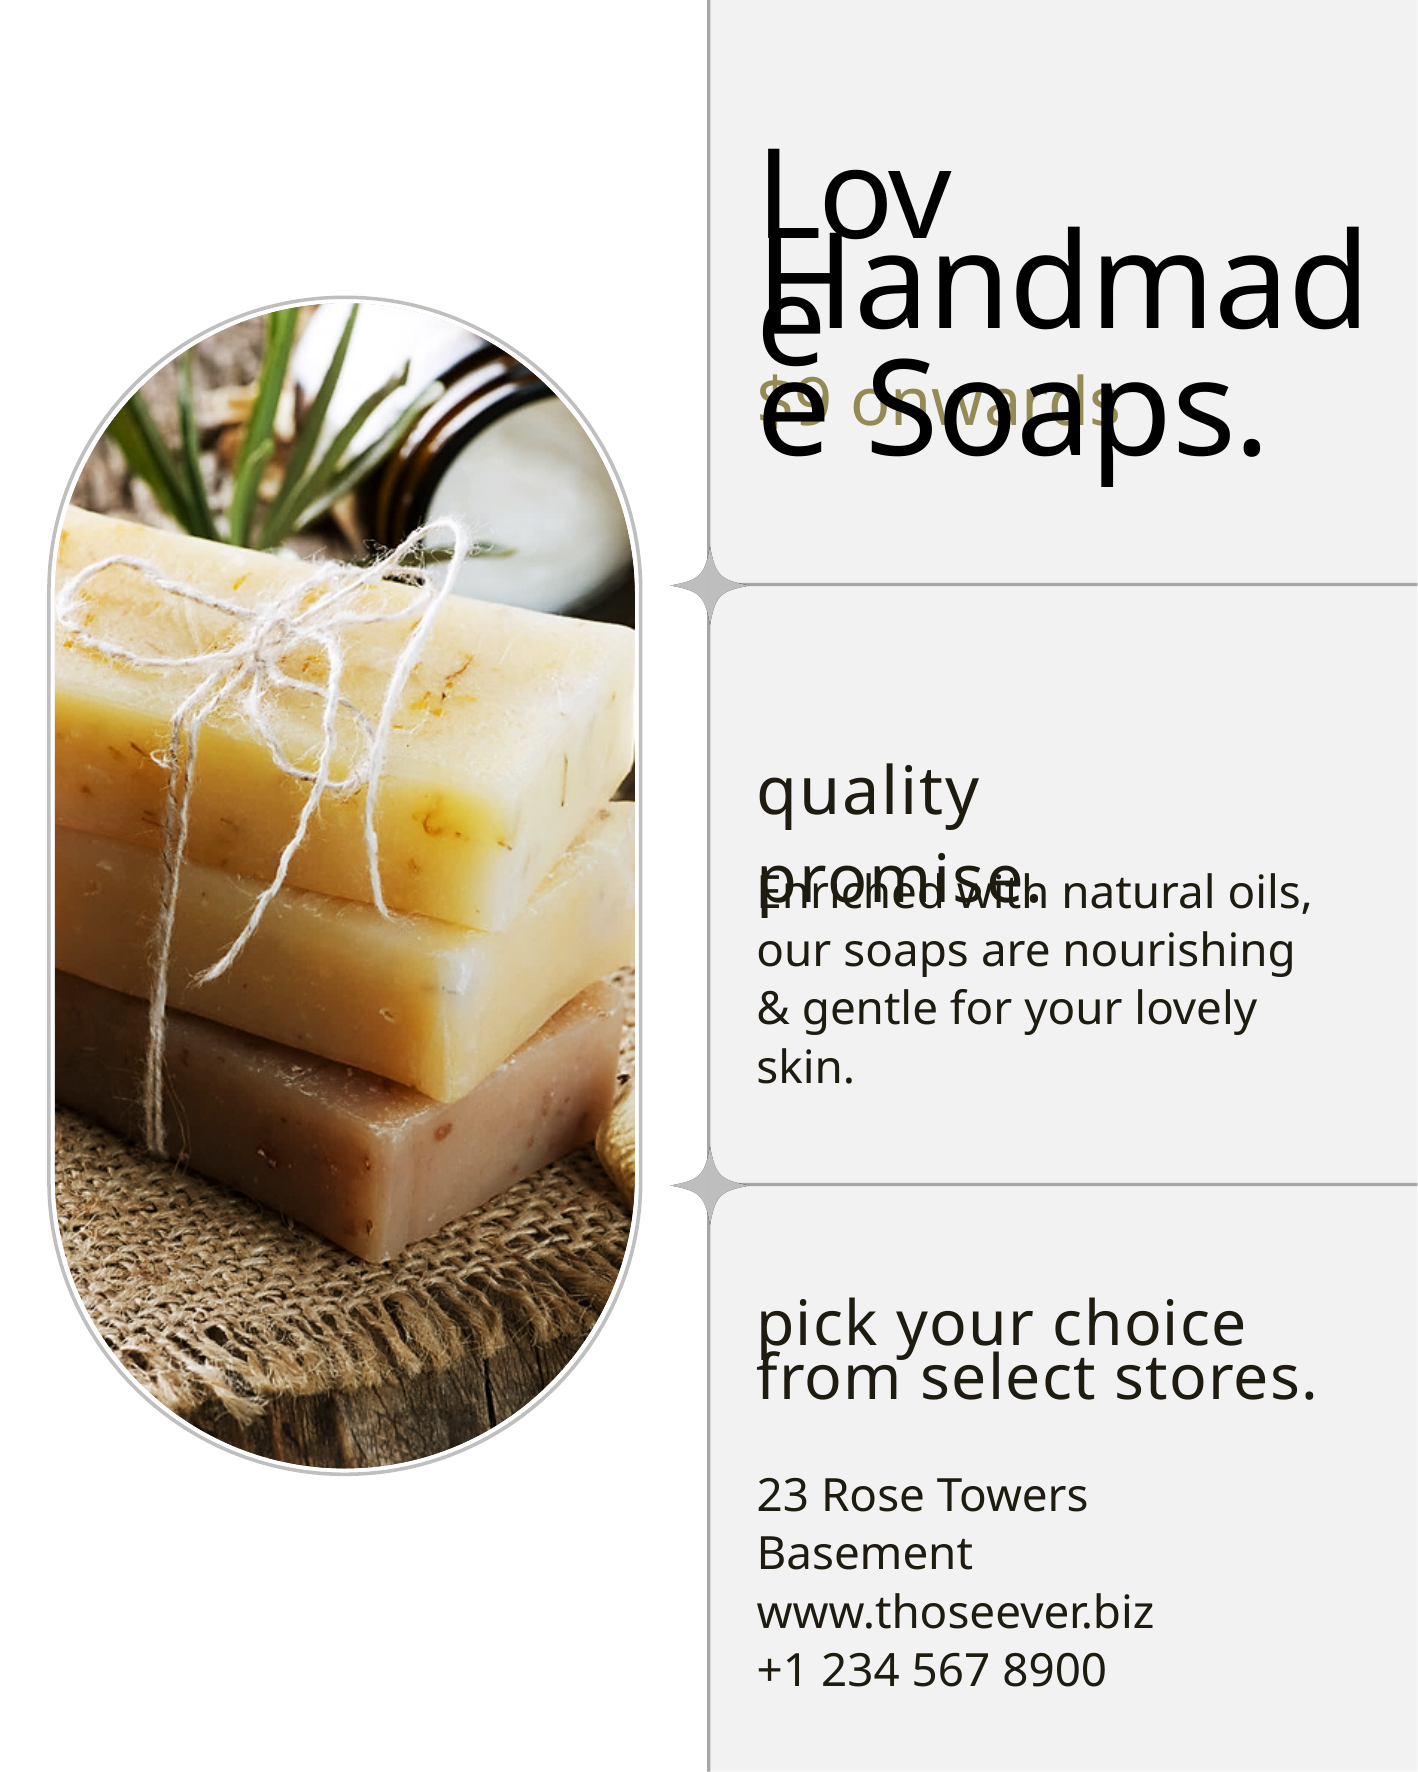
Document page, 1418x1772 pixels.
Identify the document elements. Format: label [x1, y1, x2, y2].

text_box [670, 0, 1418, 1772]
text_box [292, 295, 397, 300]
text_box [0, 0, 670, 1772]
picture [54, 302, 636, 1469]
